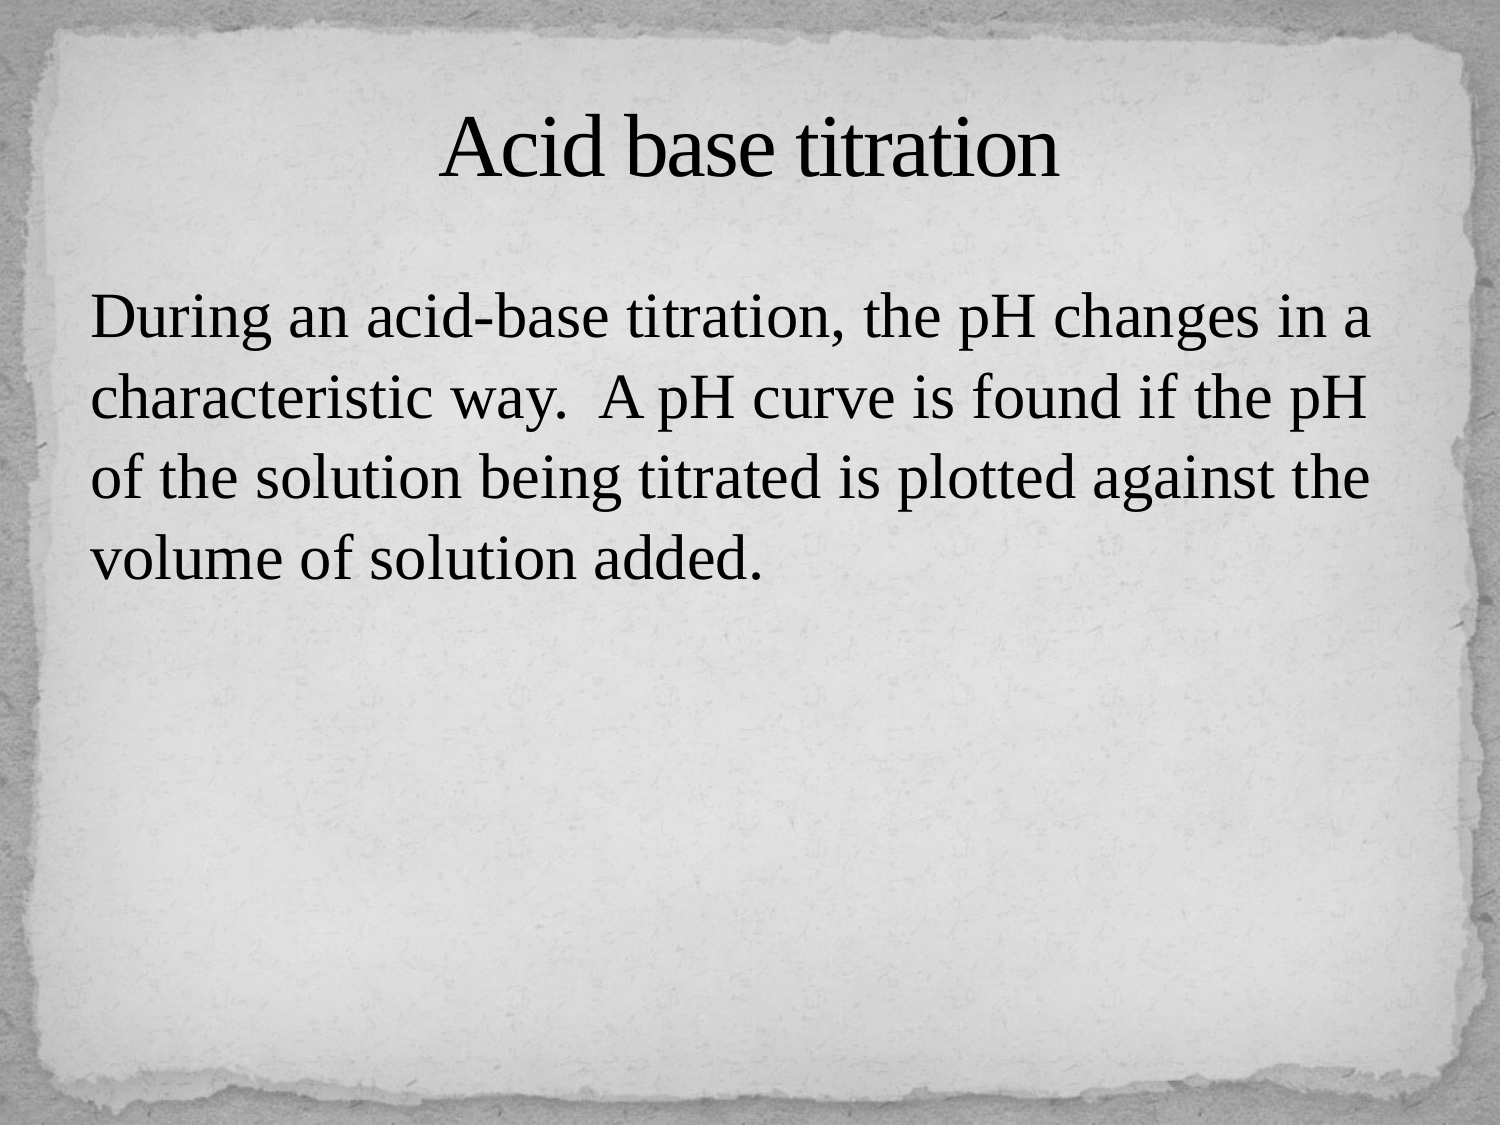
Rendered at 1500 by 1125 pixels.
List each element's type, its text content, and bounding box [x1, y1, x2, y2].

list During an acid-base titration, the pH changes in a characteristic way. A pH curve is found if the pH of the solution being titrated is plotted against the volume of solution added. [75, 262, 1425, 1006]
title Acid base titration [74, 44, 1425, 233]
